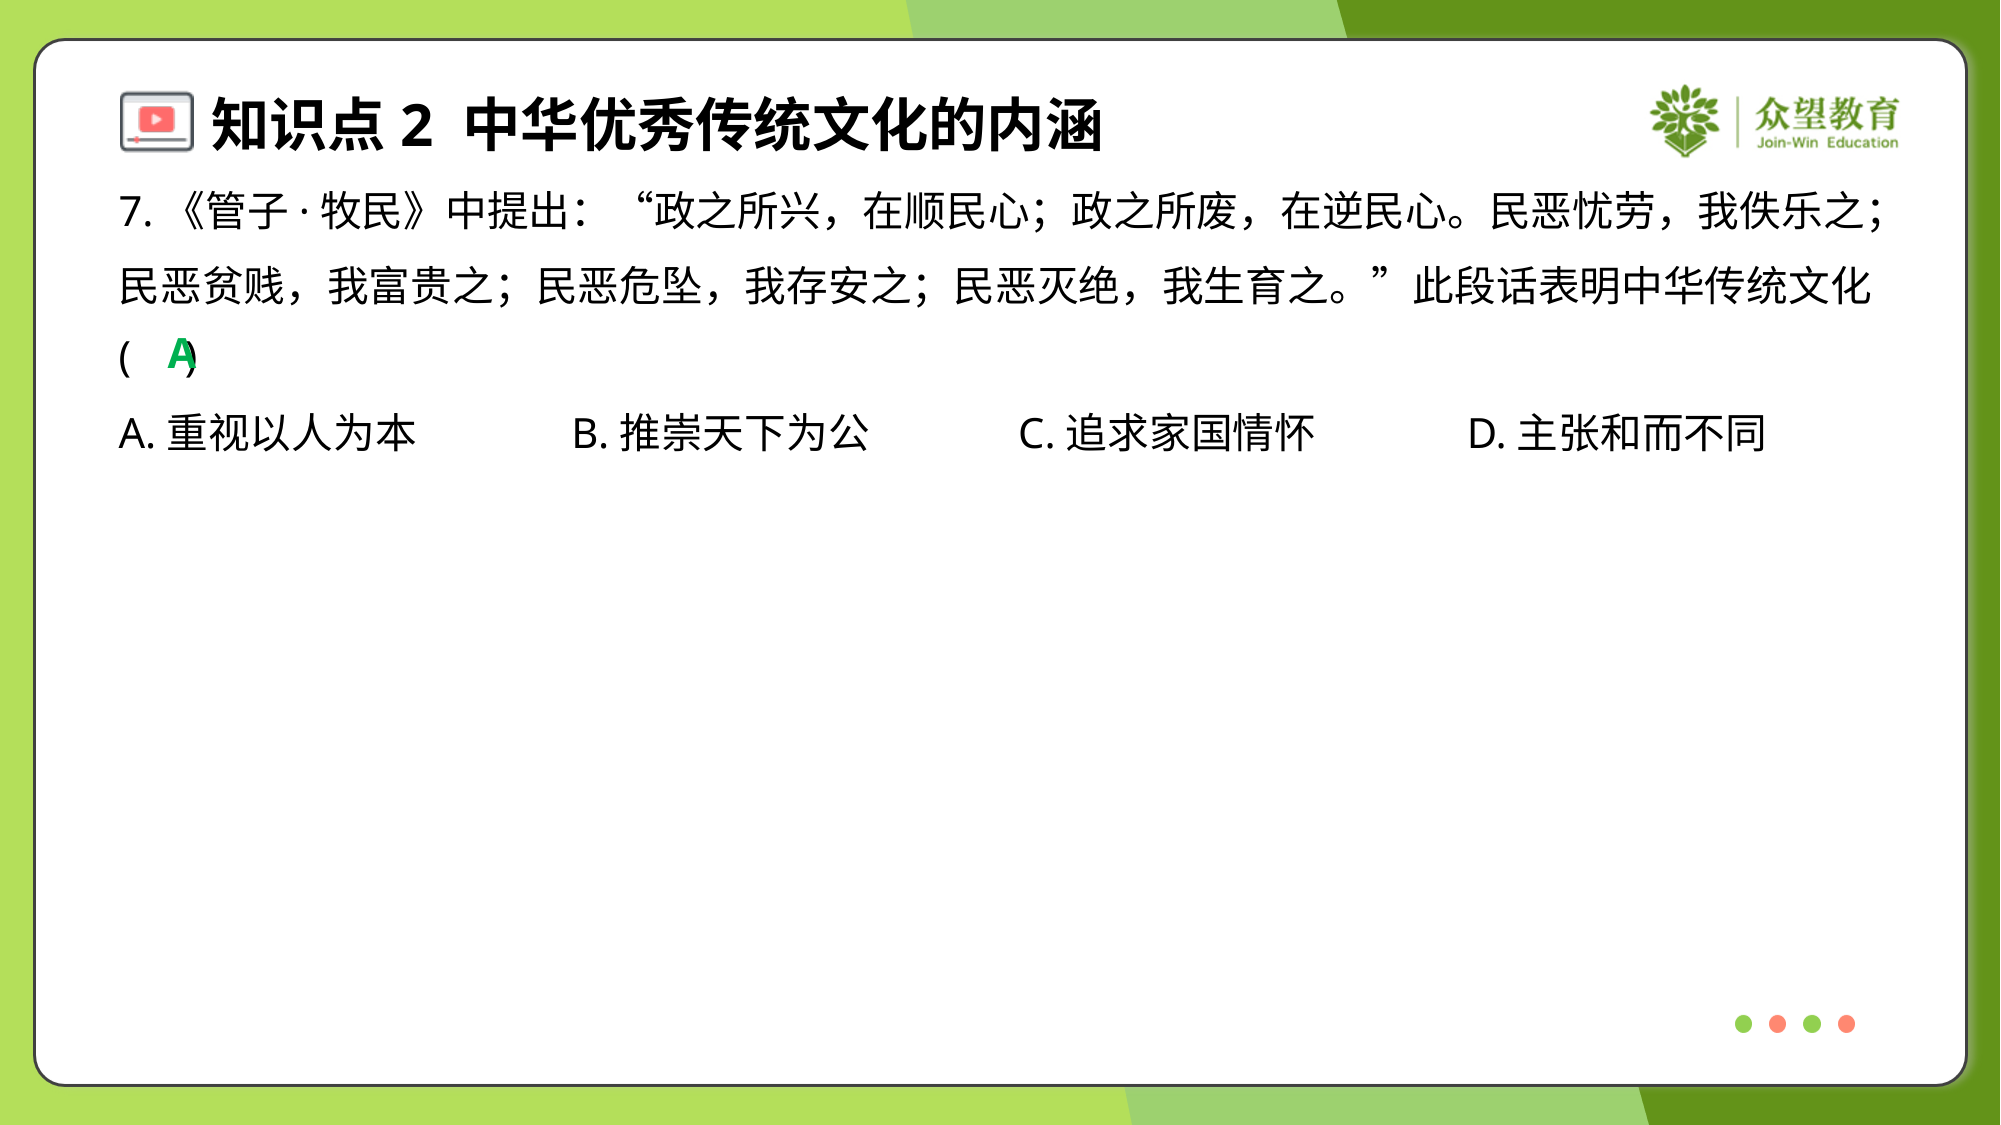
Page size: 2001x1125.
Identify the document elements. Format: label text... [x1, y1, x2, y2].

text_box A.重视以人为本 B.推崇天下为公 C.追求家国情怀 D.主张和而不同 [118, 381, 1883, 449]
text_box 7.《管子·牧民》中提出：“政之所兴，在顺民心；政之所废，在逆民心。民恶忧劳，我佚乐之； 民恶贫贱，我富贵之；民恶危坠，我存安之；民恶灭绝，我生育之。”此段话表明中华传统文化 ( ) [118, 159, 1883, 373]
picture [0, 0, 2000, 1125]
text_box A [151, 306, 213, 371]
